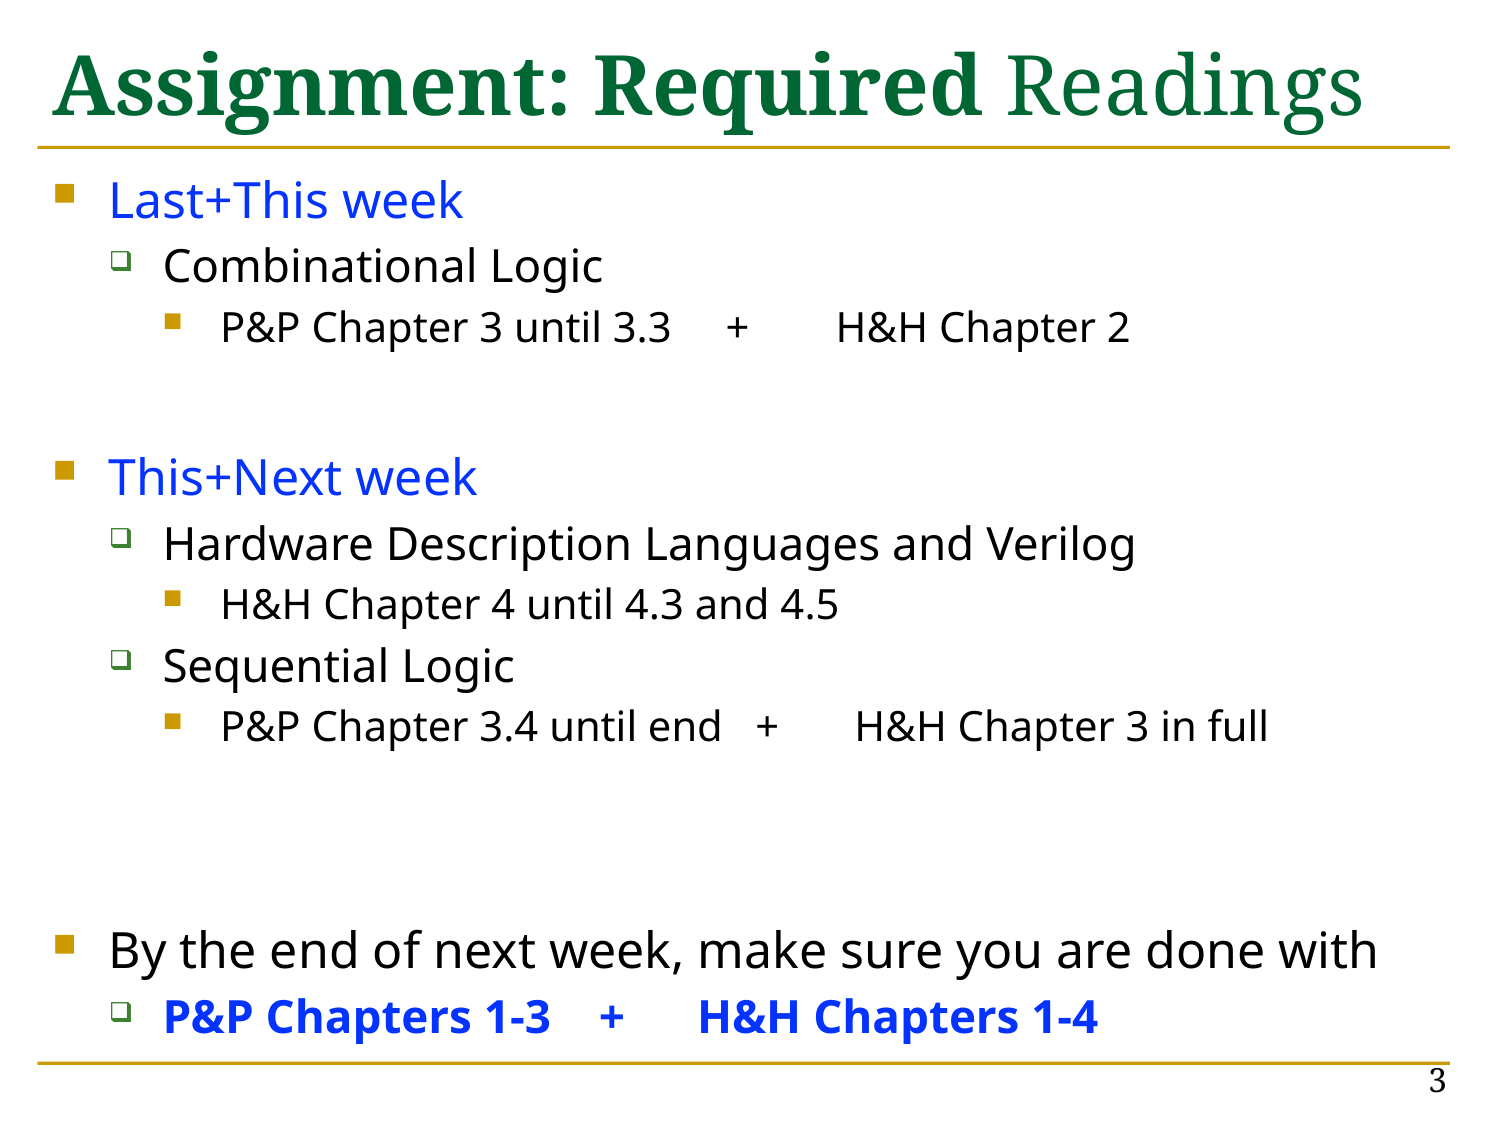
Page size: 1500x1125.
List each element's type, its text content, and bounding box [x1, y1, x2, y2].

title Assignment: Required Readings [37, 24, 1450, 160]
slide_number 3 [1111, 1036, 1462, 1112]
list Last+This week Combinational Logic P&P Chapter 3 until 3.3 + H&H Chapter 2 This+Next week Hardware Description Languages and Verilog H&H Chapter 4 until 4.3 and 4.5 Sequential Logic P&P Chapter 3.4 until end + H&H Chapter 3 in full By the end of next week, make sure you are done with P&P Chapters 1-3 + H&H Chapters 1-4 [37, 160, 1450, 1013]
